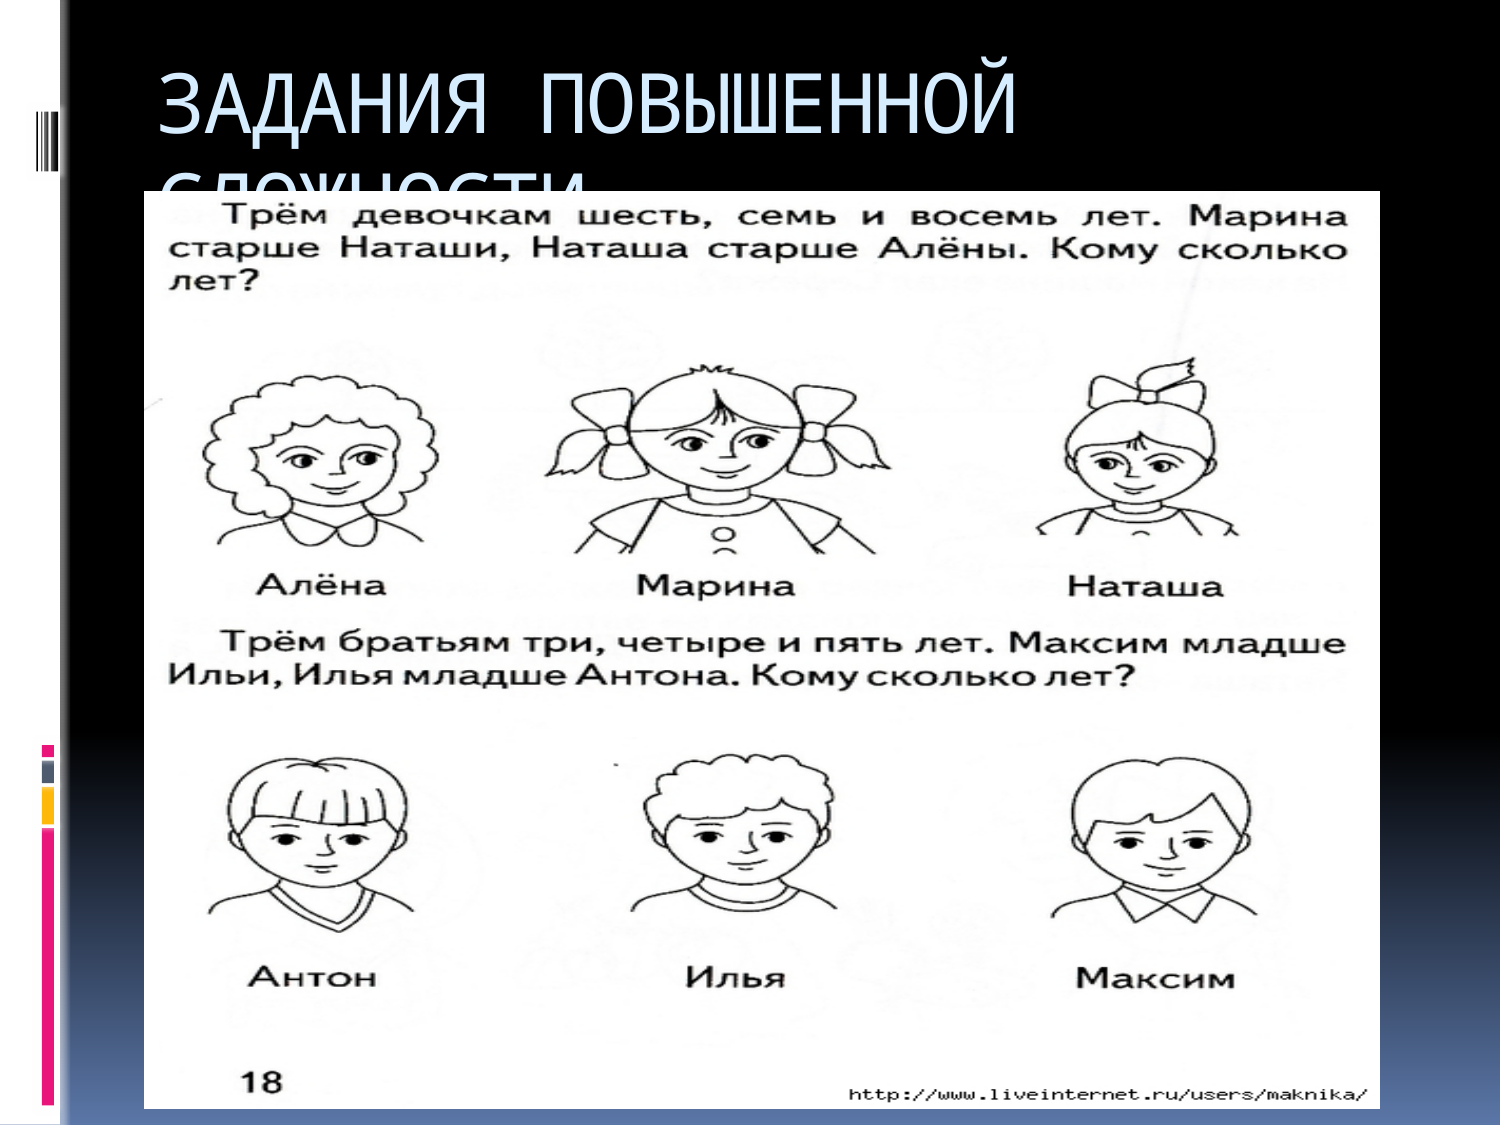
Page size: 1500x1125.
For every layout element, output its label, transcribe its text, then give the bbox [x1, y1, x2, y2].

picture [143, 191, 1381, 1109]
title ЗАДАНИЯ ПОВЫШЕННОЙ СЛОЖНОСТИ [140, 42, 1416, 193]
